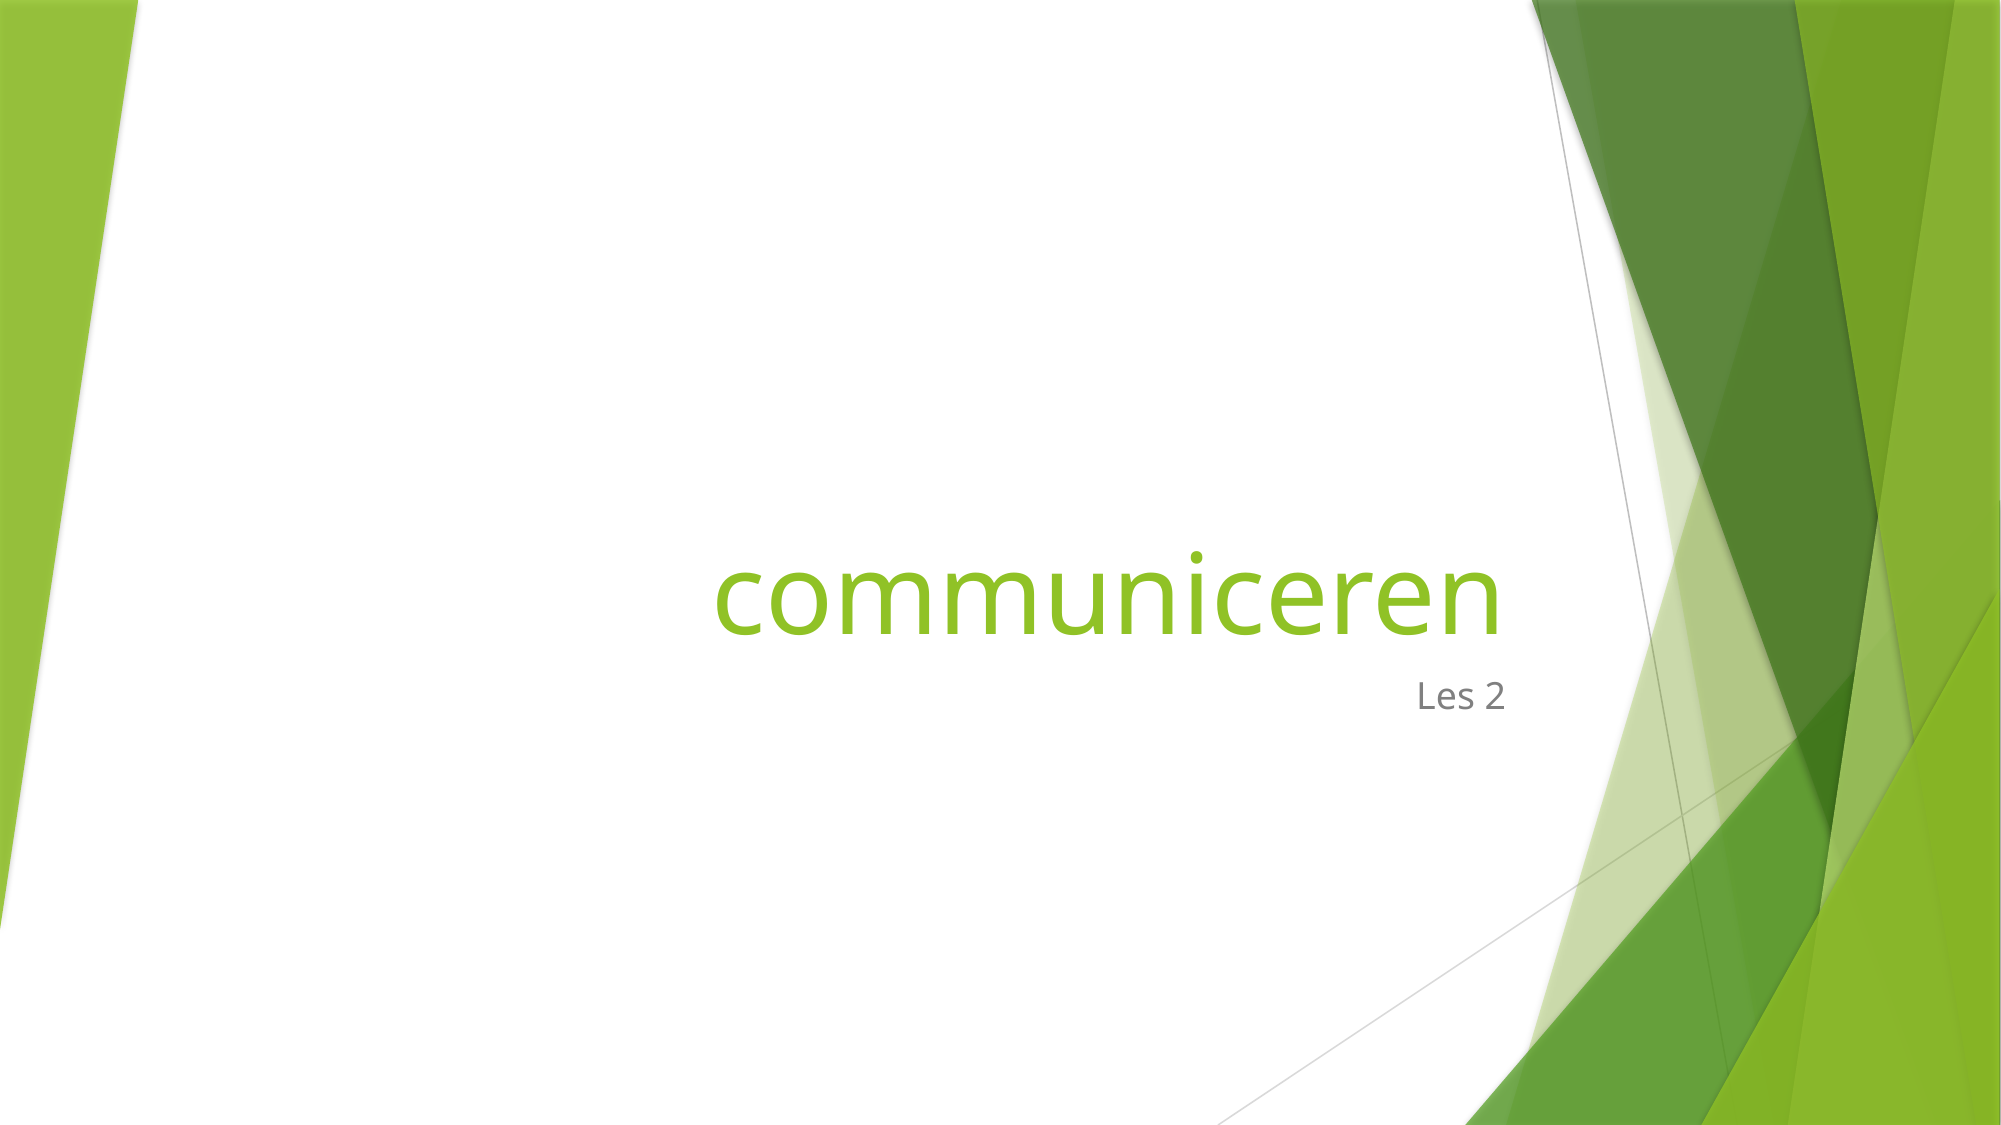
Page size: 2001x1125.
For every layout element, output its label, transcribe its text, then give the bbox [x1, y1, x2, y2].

title communiceren [247, 394, 1522, 664]
subtitle Les 2 [247, 664, 1522, 845]
